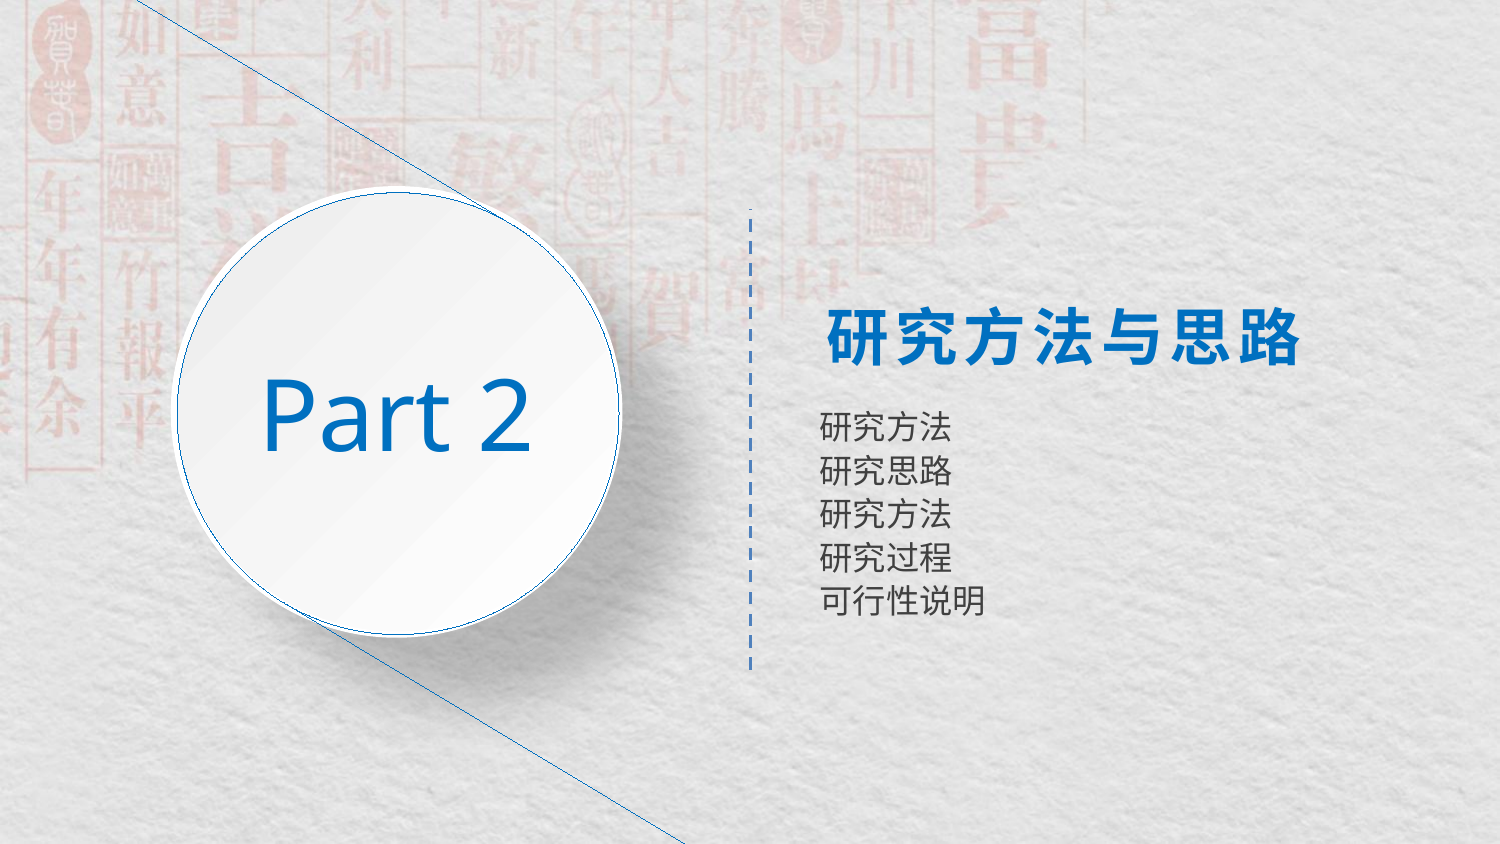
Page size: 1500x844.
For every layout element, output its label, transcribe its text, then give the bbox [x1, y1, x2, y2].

text_box 研究思路 [819, 449, 1128, 490]
text_box Part 2 [171, 187, 622, 637]
text_box 研究方法与思路 [811, 290, 1317, 381]
text_box [288, 222, 620, 635]
picture [0, 0, 1500, 844]
text_box 研究方法 [819, 493, 1128, 534]
text_box 研究过程 [819, 537, 1128, 578]
text_box 可行性说明 [819, 580, 1128, 621]
text_box [177, 192, 508, 605]
text_box 研究方法 [819, 406, 1127, 446]
